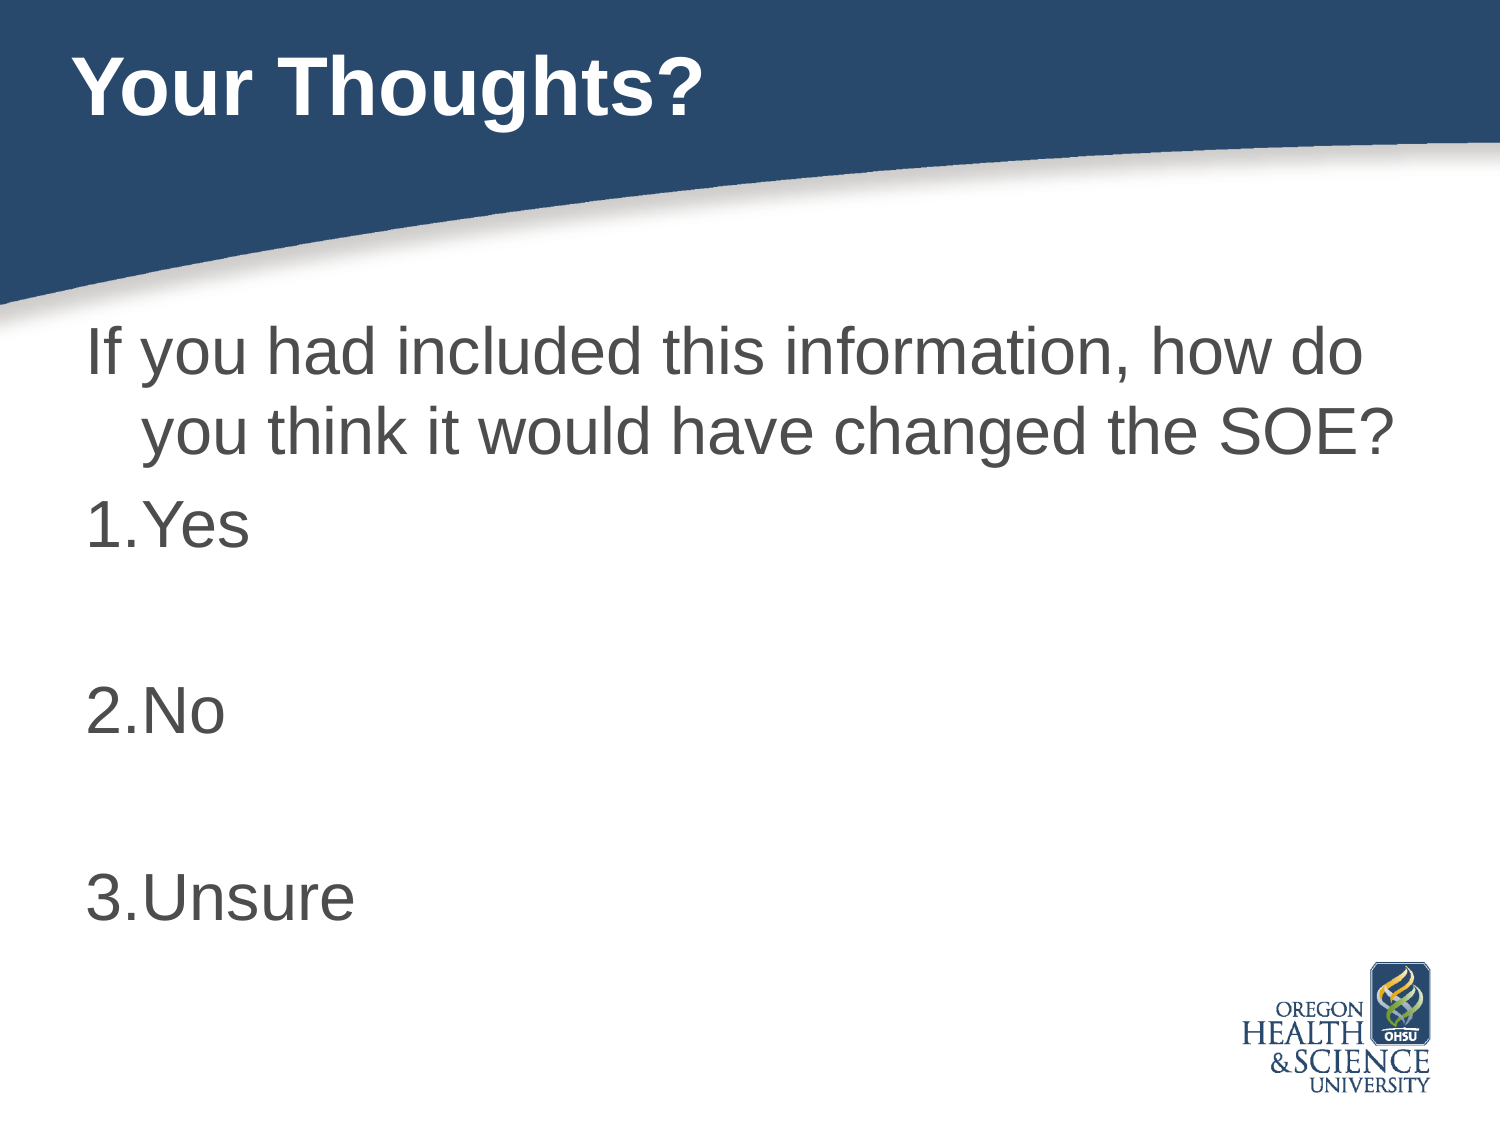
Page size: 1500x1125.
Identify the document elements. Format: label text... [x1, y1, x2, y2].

picture [0, 0, 1500, 1125]
title Your Thoughts? [70, 24, 1421, 125]
list If you had included this information, how do you think it would have changed the SOE? Yes No Unsure [70, 299, 1421, 1005]
